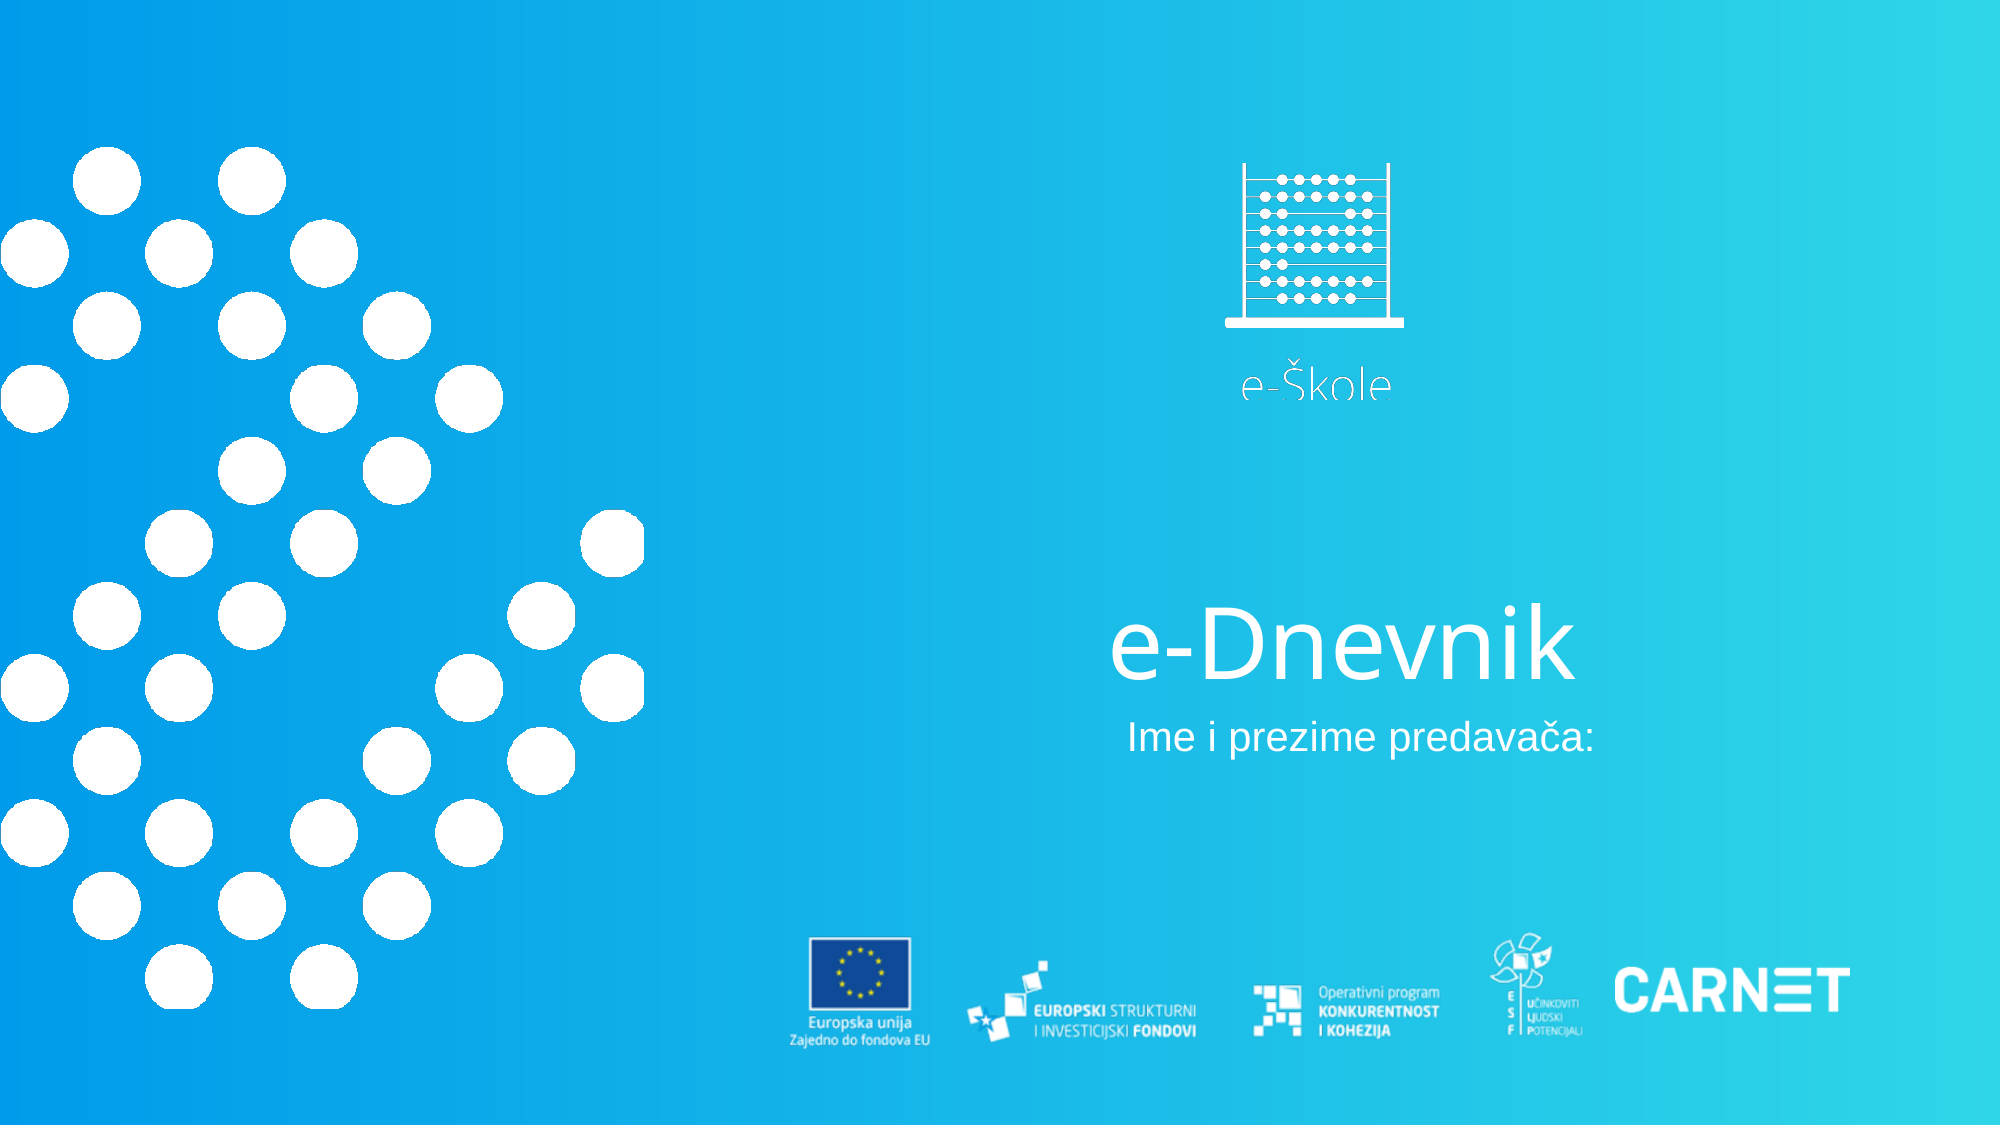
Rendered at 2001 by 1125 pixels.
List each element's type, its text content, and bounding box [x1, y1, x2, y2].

picture [436, 366, 502, 432]
picture [363, 438, 430, 504]
picture [146, 655, 212, 721]
picture [0, 366, 68, 432]
picture [581, 510, 643, 577]
picture [291, 220, 357, 287]
picture [291, 945, 357, 1008]
picture [74, 293, 140, 359]
picture [291, 366, 357, 432]
picture [219, 872, 285, 939]
picture [219, 583, 285, 649]
picture [146, 510, 212, 577]
picture [0, 655, 68, 721]
picture [363, 728, 430, 794]
picture [219, 438, 285, 504]
picture [74, 872, 140, 939]
picture [0, 220, 68, 287]
list Ime i prezime predavača: [881, 708, 1804, 1125]
picture [1804, 961, 1850, 1020]
picture [219, 148, 285, 215]
picture [788, 923, 881, 1057]
picture [74, 728, 140, 794]
picture [1225, 163, 1404, 400]
picture [363, 872, 430, 939]
picture [291, 510, 357, 577]
picture [146, 945, 212, 1008]
picture [146, 220, 212, 287]
picture [219, 293, 285, 359]
picture [436, 800, 502, 866]
picture [74, 583, 140, 649]
title e-Dnevnik [723, 468, 1961, 709]
picture [508, 583, 575, 649]
picture [74, 148, 140, 214]
picture [0, 800, 68, 866]
picture [291, 800, 357, 866]
picture [436, 655, 502, 721]
picture [581, 655, 643, 721]
picture [146, 800, 212, 866]
picture [363, 293, 430, 359]
picture [508, 728, 575, 794]
